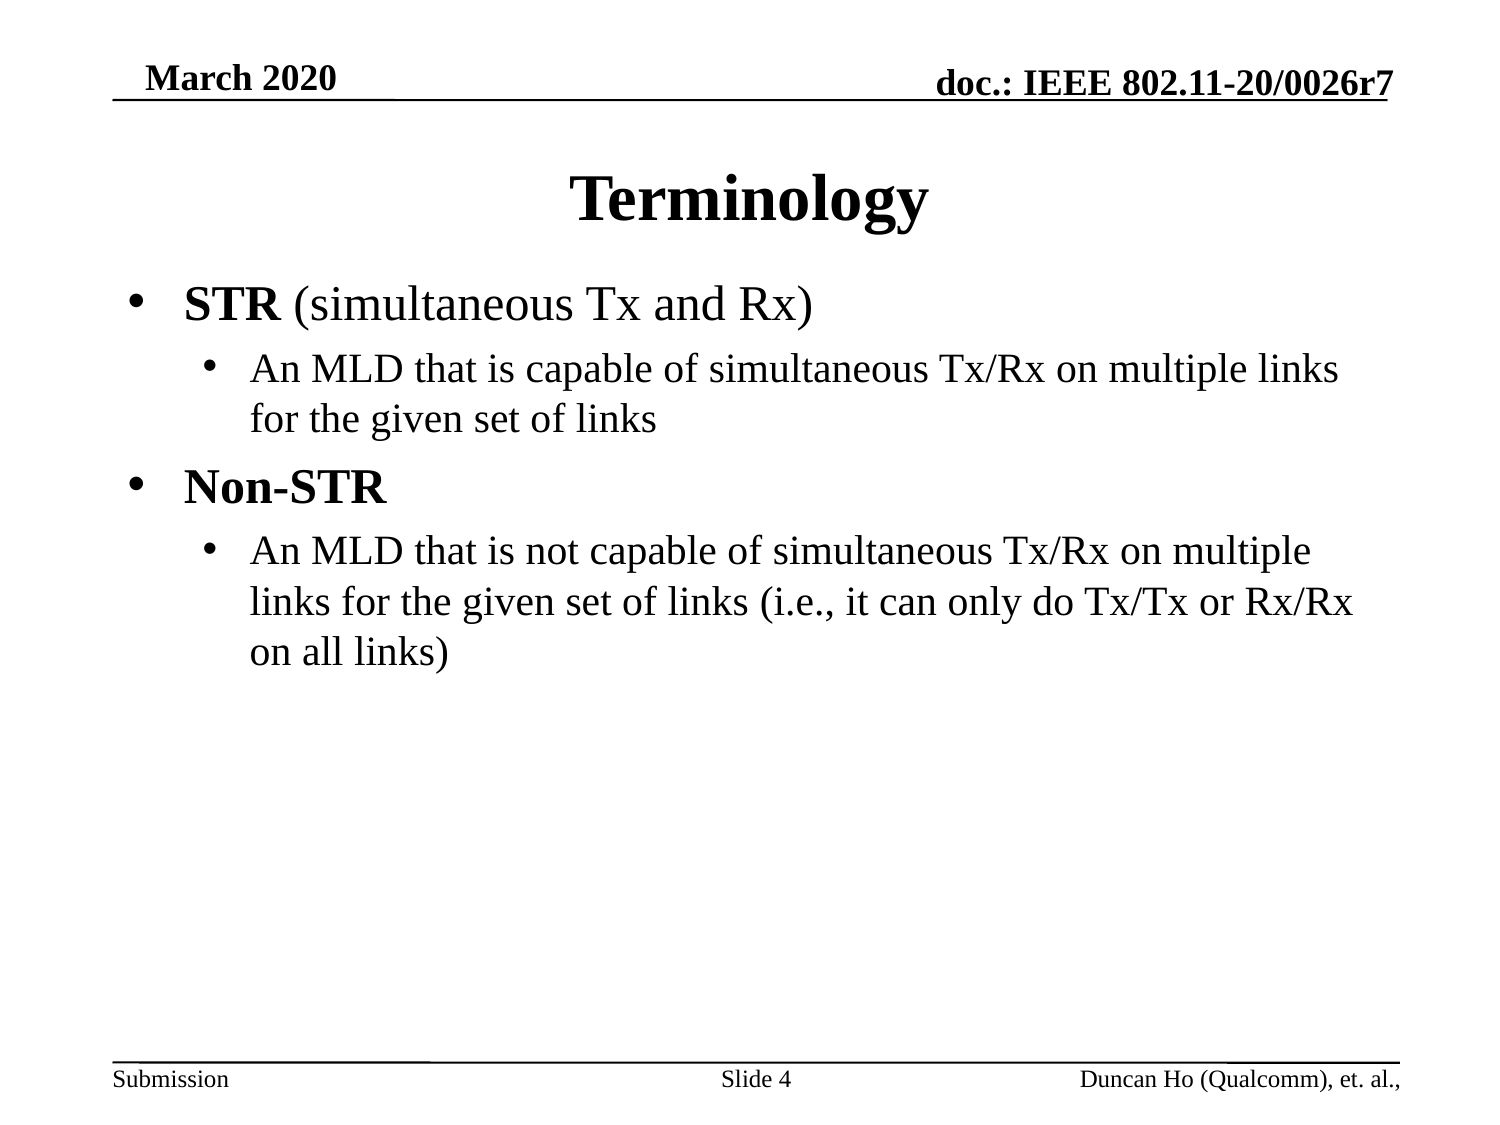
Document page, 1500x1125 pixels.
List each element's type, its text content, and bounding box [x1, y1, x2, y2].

footer Duncan Ho (Qualcomm), et. al., [878, 1061, 1402, 1093]
list STR (simultaneous Tx and Rx) An MLD that is capable of simultaneous Tx/Rx on multiple links for the given set of links Non-STR An MLD that is not capable of simultaneous Tx/Rx on multiple links for the given set of links (i.e., it can only do Tx/Tx or Rx/Rx on all links) [112, 262, 1388, 1000]
slide_number Slide 4 [712, 1061, 800, 1123]
title Terminology [112, 112, 1388, 262]
